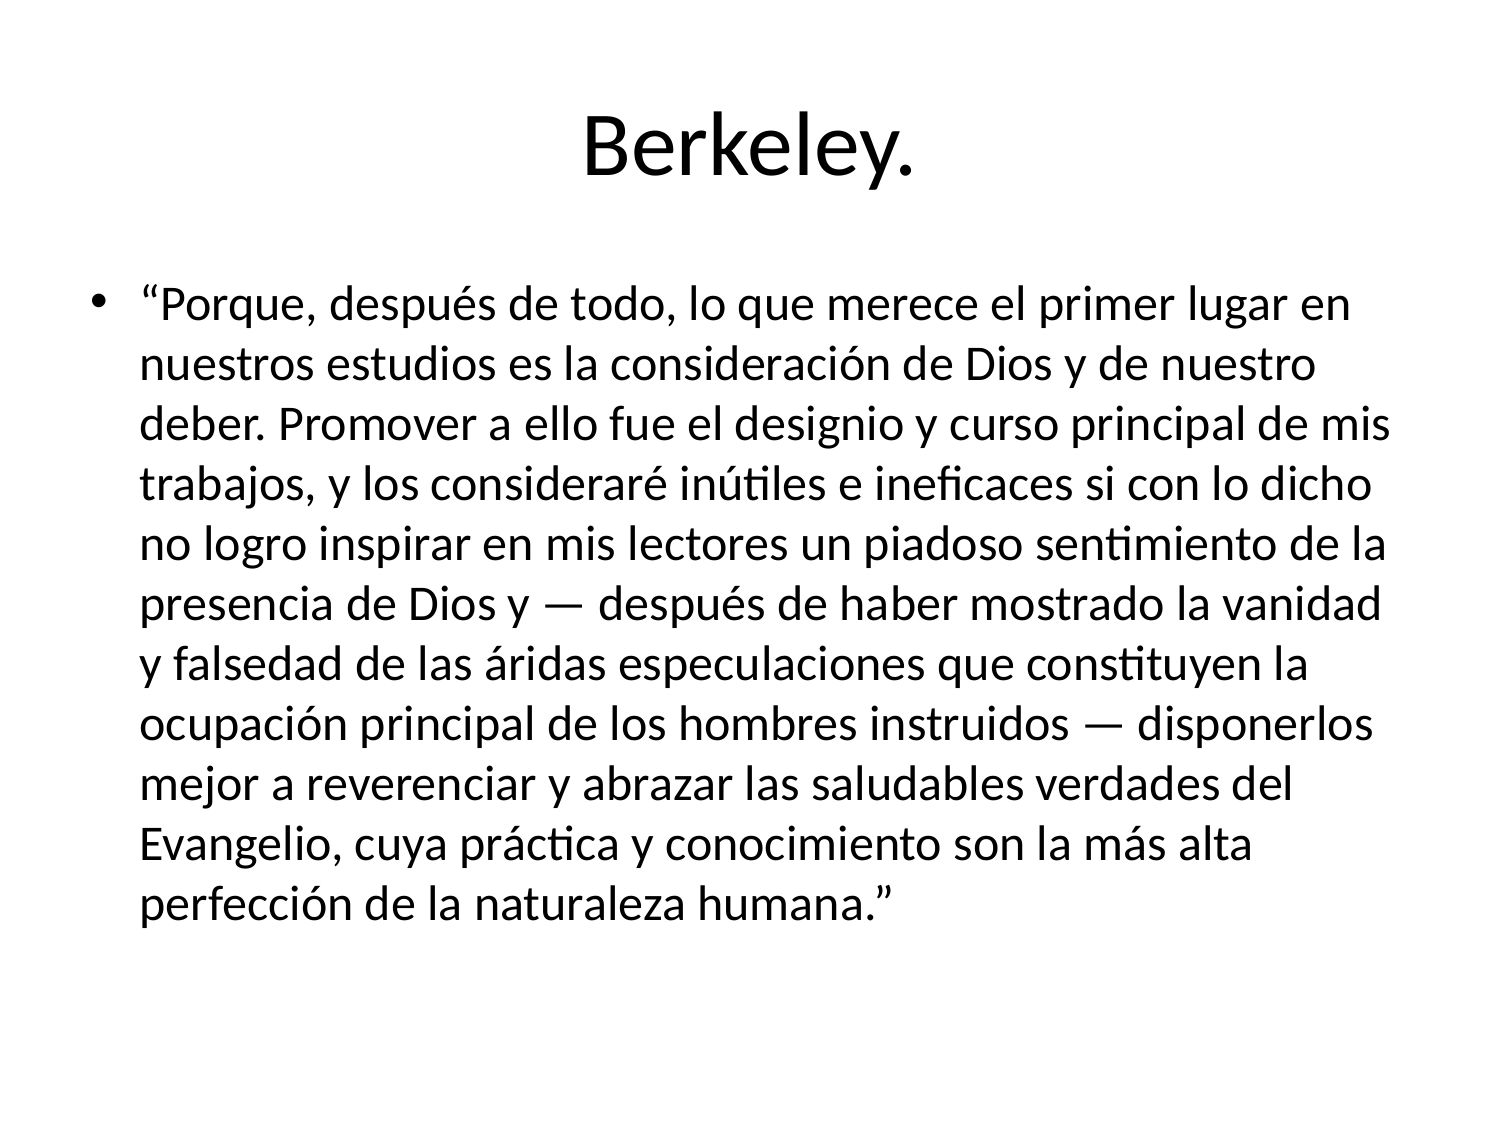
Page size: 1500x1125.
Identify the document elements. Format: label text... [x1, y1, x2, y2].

list “Porque, después de todo, lo que merece el primer lugar en nuestros estudios es la consideración de Dios y de nuestro deber. Promover a ello fue el designio y curso principal de mis trabajos, y los consideraré inútiles e ineficaces si con lo dicho no logro inspirar en mis lectores un piadoso sentimiento de la presencia de Dios y — después de haber mostrado la vanidad y falsedad de las áridas especulaciones que constituyen la ocupación principal de los hombres instruidos — disponerlos mejor a reverenciar y abrazar las saludables verdades del Evangelio, cuya práctica y conocimiento son la más alta perfección de la naturaleza humana.” [75, 262, 1425, 1005]
title Berkeley. [75, 45, 1425, 233]
